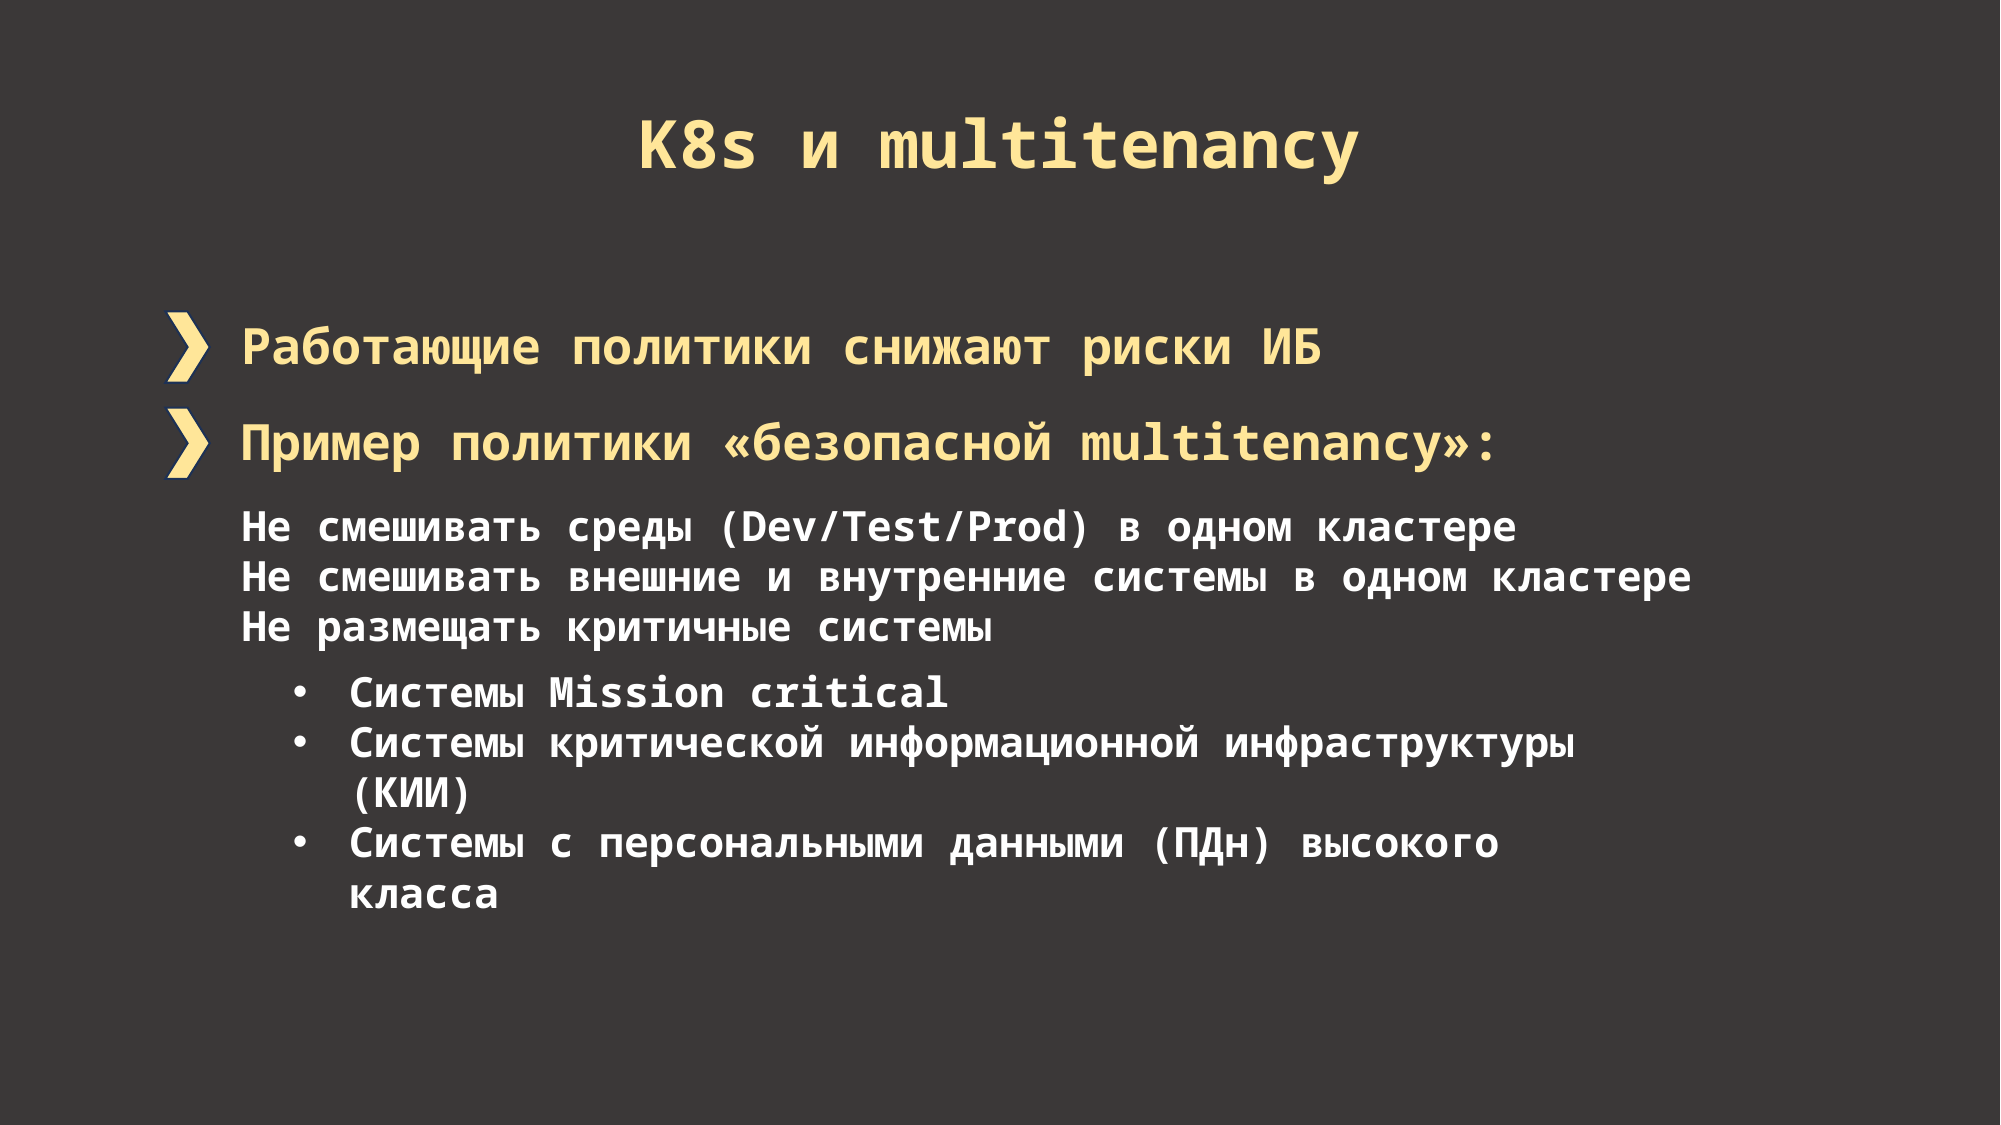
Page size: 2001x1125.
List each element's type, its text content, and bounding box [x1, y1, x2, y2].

text_box Работающие политики снижают риски ИБ [227, 307, 1528, 382]
text_box [163, 310, 212, 384]
text_box K8s и multitenancy [0, 94, 2000, 190]
text_box Системы Mission critical Системы критической информационной инфраструктуры (КИИ) Системы с персональными данными (ПДн) высокого класса [278, 658, 1659, 924]
text_box [163, 406, 212, 480]
text_box Не смешивать среды (Dev/Test/Prod) в одном кластере Не смешивать внешние и внутренние системы в одном кластере Не размещать критичные системы [227, 492, 2000, 658]
text_box Пример политики «безопасной multitenancy»: [227, 403, 1528, 478]
